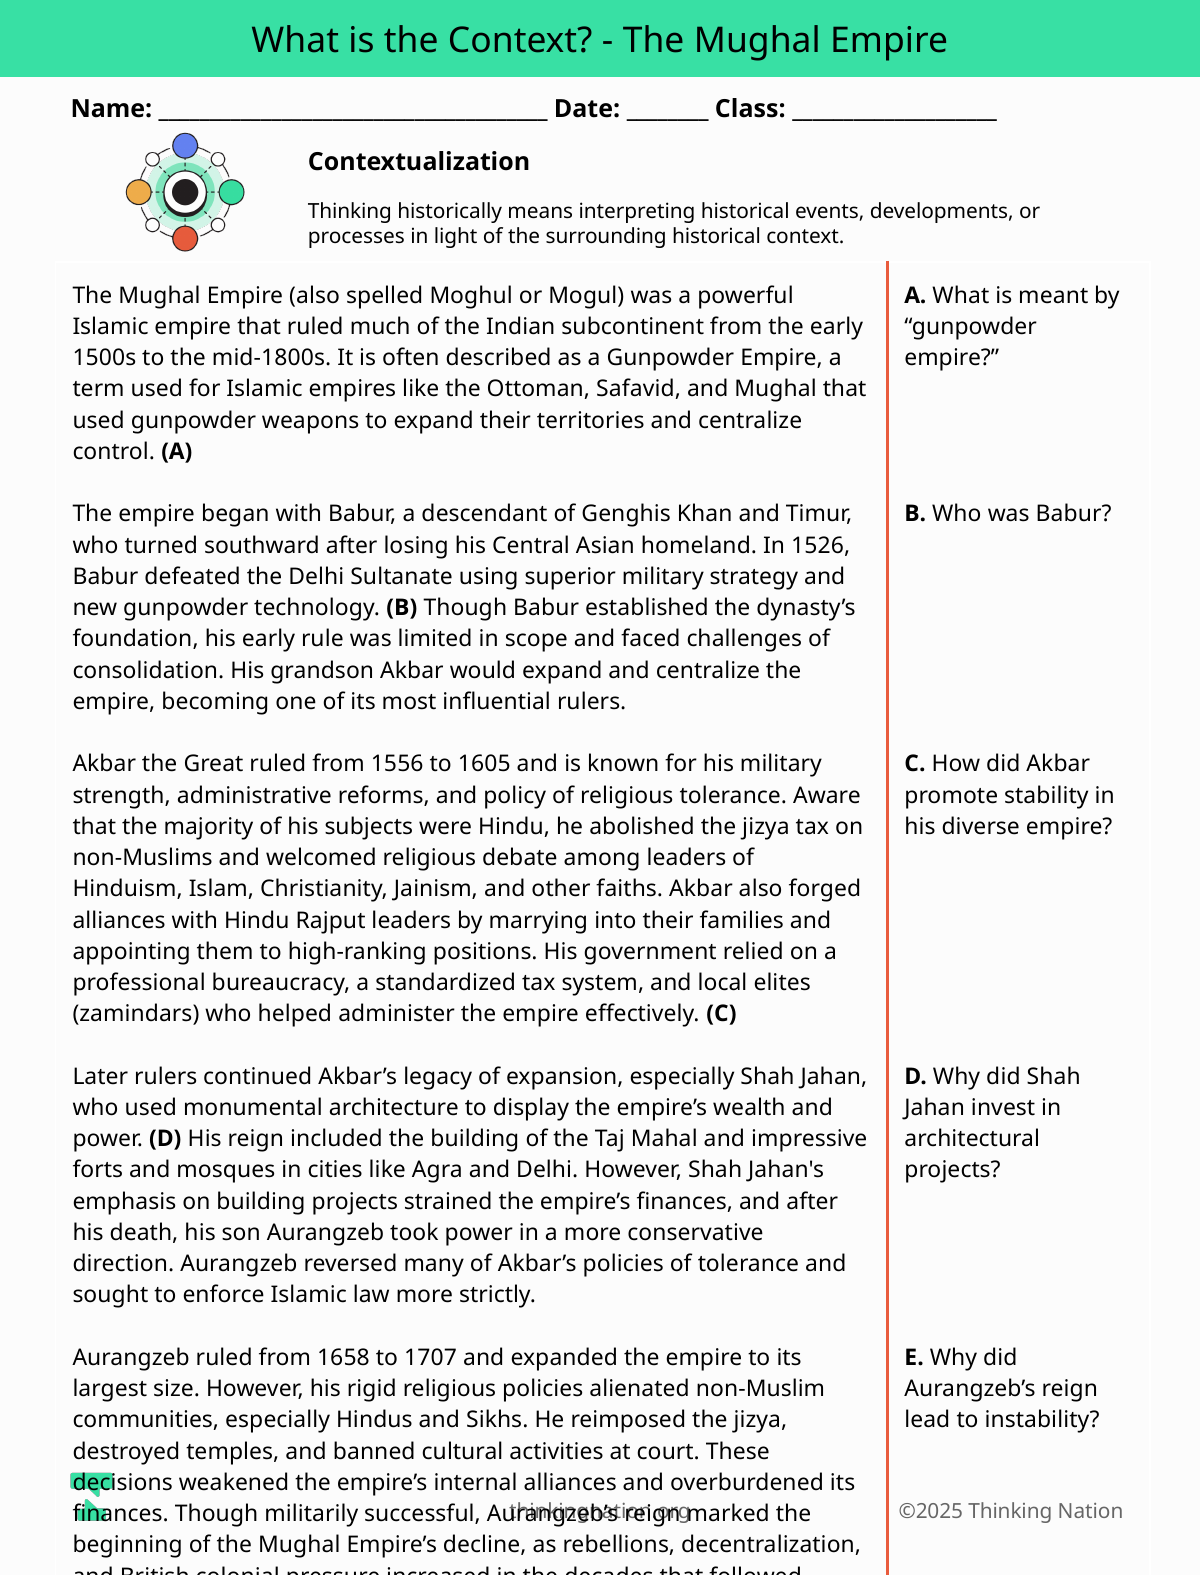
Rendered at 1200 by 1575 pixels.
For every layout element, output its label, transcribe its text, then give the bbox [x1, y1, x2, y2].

text_box Name: ______________________________________ Date: ________ Class: ____________________ [55, 77, 1200, 138]
table_header A. What is meant by “gunpowder empire?” B. Who was Babur? C. How did Akbar promote stability in his diverse empire? D. Why did Shah Jahan invest in architectural projects? E. Why did Aurangzeb’s reign lead to instability? [889, 263, 1149, 1575]
picture [106, 114, 263, 271]
text_box Contextualization Thinking historically means interpreting historical events, developments, or processes in light of the surrounding historical context. [289, 138, 1130, 250]
text_box What is the Context? - The Mughal Empire [0, 0, 1200, 77]
table_header The Mughal Empire (also spelled Moghul or Mogul) was a powerful Islamic empire that ruled much of the Indian subcontinent from the early 1500s to the mid-1800s. It is often described as a Gunpowder Empire, a term used for Islamic empires like the Ottoman, Safavid, and Mughal that used gunpowder weapons to expand their territories and centralize control. (A) The empire began with Babur, a descendant of Genghis Khan and Timur, who turned southward after losing his Central Asian homeland. In 1526, Babur defeated the Delhi Sultanate using superior military strategy and new gunpowder technology. (B) Though Babur established the dynasty’s foundation, his early rule was limited in scope and faced challenges of consolidation. His grandson Akbar would expand and centralize the empire, becoming one of its most influential rulers. Akbar the Great ruled from 1556 to 1605 and is known for his military strength, administrative reforms, and policy of religious tolerance. Aware that the majority of his subjects were Hindu, he abolished the jizya tax on non-Muslims and welcomed religious debate among leaders of Hinduism, Islam, Christianity, Jainism, and other faiths. Akbar also forged alliances with Hindu Rajput leaders by marrying into their families and appointing them to high-ranking positions. His government relied on a professional bureaucracy, a standardized tax system, and local elites (zamindars) who helped administer the empire effectively. (C) Later rulers continued Akbar’s legacy of expansion, especially Shah Jahan, who used monumental architecture to display the empire’s wealth and power. (D) His reign included the building of the Taj Mahal and impressive forts and mosques in cities like Agra and Delhi. However, Shah Jahan's emphasis on building projects strained the empire’s finances, and after his death, his son Aurangzeb took power in a more conservative direction. Aurangzeb reversed many of Akbar’s policies of tolerance and sought to enforce Islamic law more strictly. Aurangzeb ruled from 1658 to 1707 and expanded the empire to its largest size. However, his rigid religious policies alienated non-Muslim communities, especially Hindus and Sikhs. He reimposed the jizya, destroyed temples, and banned cultural activities at court. These decisions weakened the empire’s internal alliances and overburdened its finances. Though militarily successful, Aurangzeb’s reign marked the beginning of the Mughal Empire’s decline, as rebellions, decentralization, and British colonial pressure increased in the decades that followed. [56, 263, 886, 1575]
picture [58, 1463, 125, 1530]
